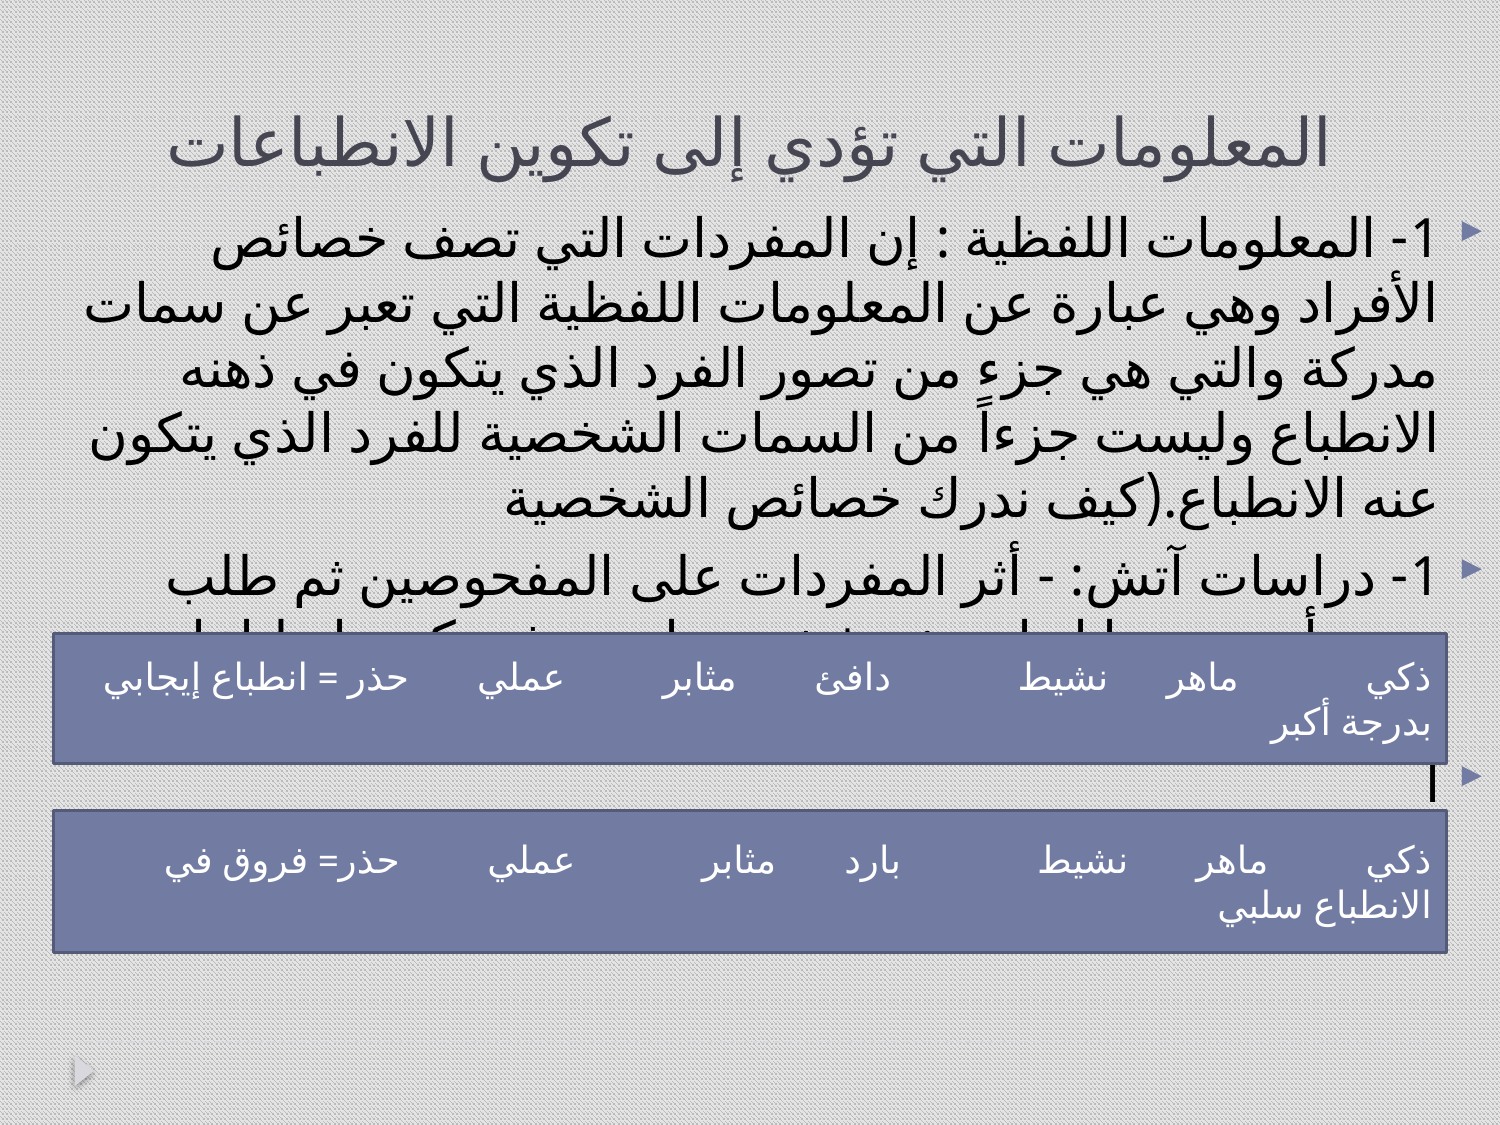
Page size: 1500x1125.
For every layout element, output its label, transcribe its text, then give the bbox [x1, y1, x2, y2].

text_box ذكي ماهر نشيط بارد مثابر عملي حذر= فروق في الانطباع سلبي [52, 809, 1448, 954]
title المعلومات التي تؤدي إلى تكوين الانطباعات [75, 24, 1425, 188]
text_box ذكي ماهر نشيط دافئ مثابر عملي حذر = انطباع إيجابي بدرجة أكبر [52, 632, 1448, 765]
list 1- المعلومات اللفظية : إن المفردات التي تصف خصائص الأفراد وهي عبارة عن المعلومات اللفظية التي تعبر عن سمات مدركة والتي هي جزء من تصور الفرد الذي يتكون في ذهنه الانطباع وليست جزءاً من السمات الشخصية للفرد الذي يتكون عنه الانطباع.(كيف ندرك خصائص الشخصية 1- دراسات آتش: - أثر المفردات على المفحوصين ثم طلب منهم أن يتصورا إنها تصف شخص ما ومن ثم يكتب انطباعات عن هذا الشخص. ا [64, 196, 1500, 1024]
